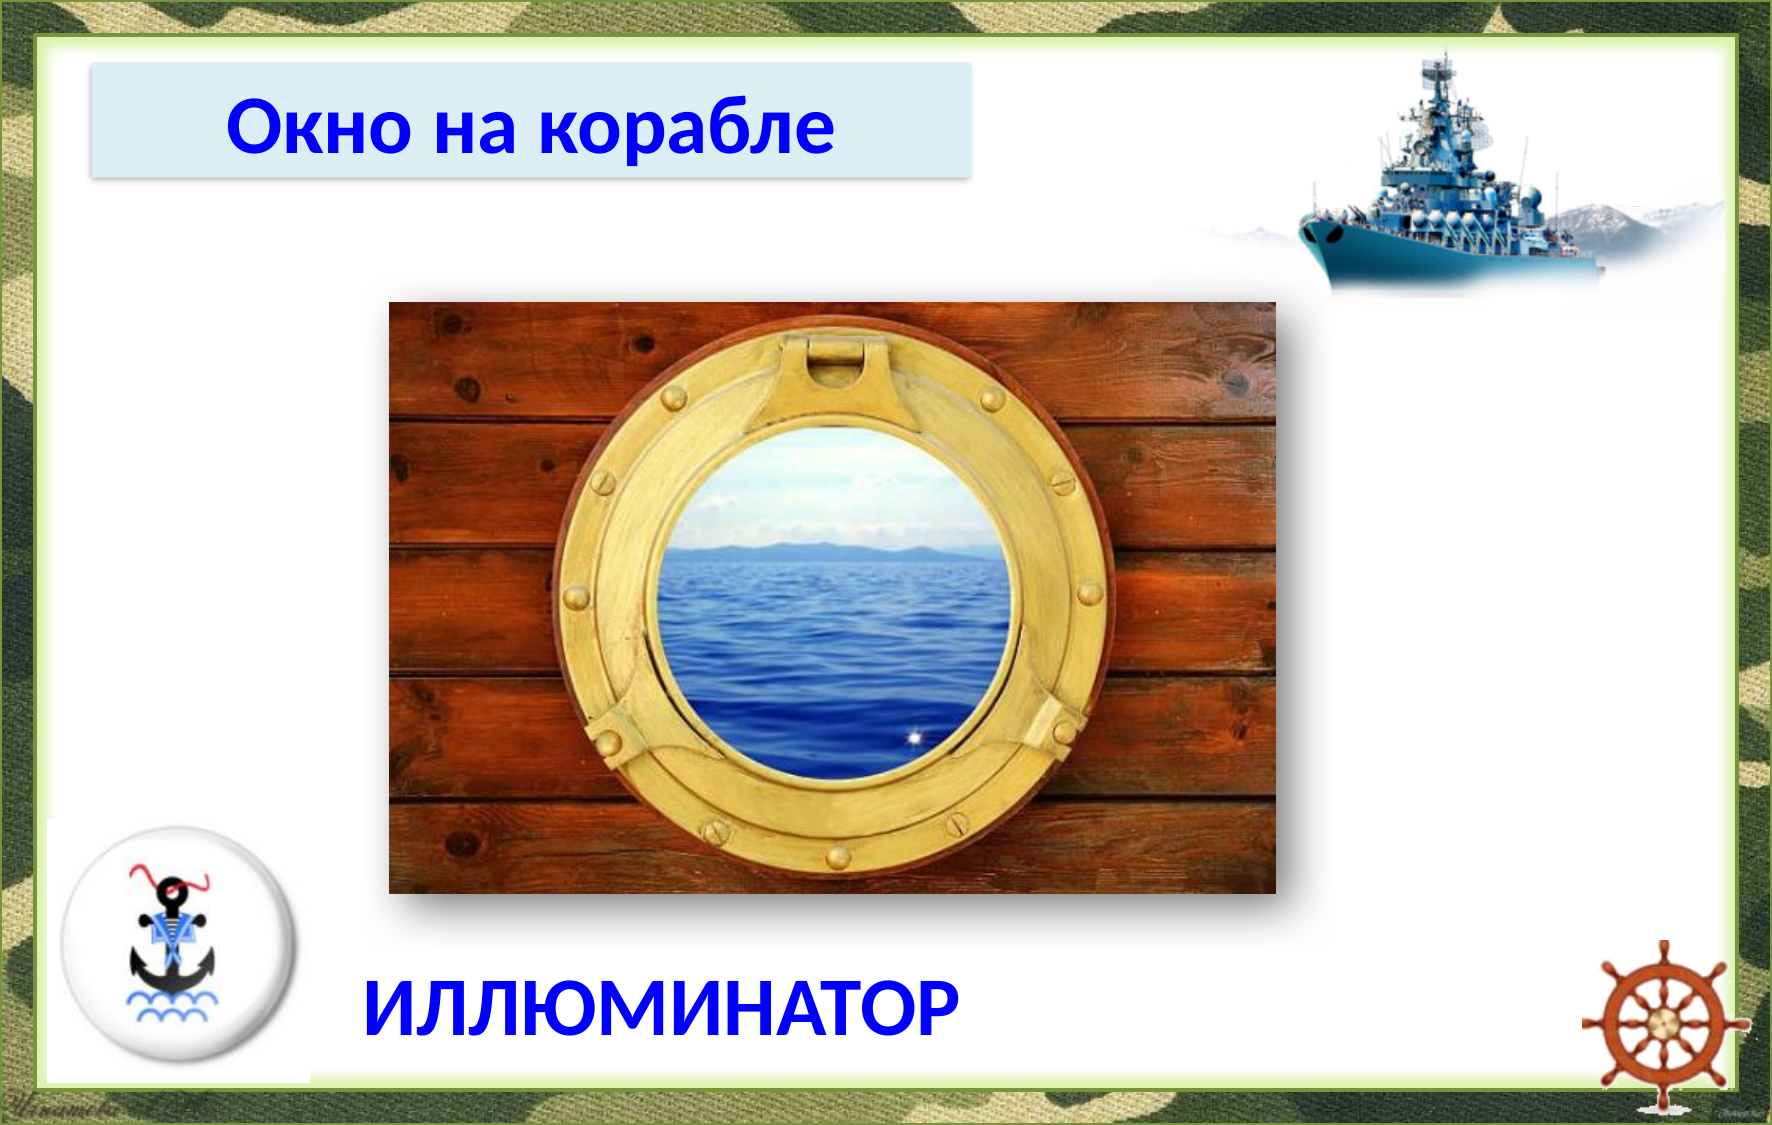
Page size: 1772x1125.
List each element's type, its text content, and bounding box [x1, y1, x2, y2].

picture [46, 819, 310, 1083]
text_box Окно на корабле [91, 62, 972, 178]
picture [389, 42, 1725, 894]
picture [2, 2, 1770, 1123]
text_box ИЛЛЮМИНАТОР [318, 944, 1004, 1060]
